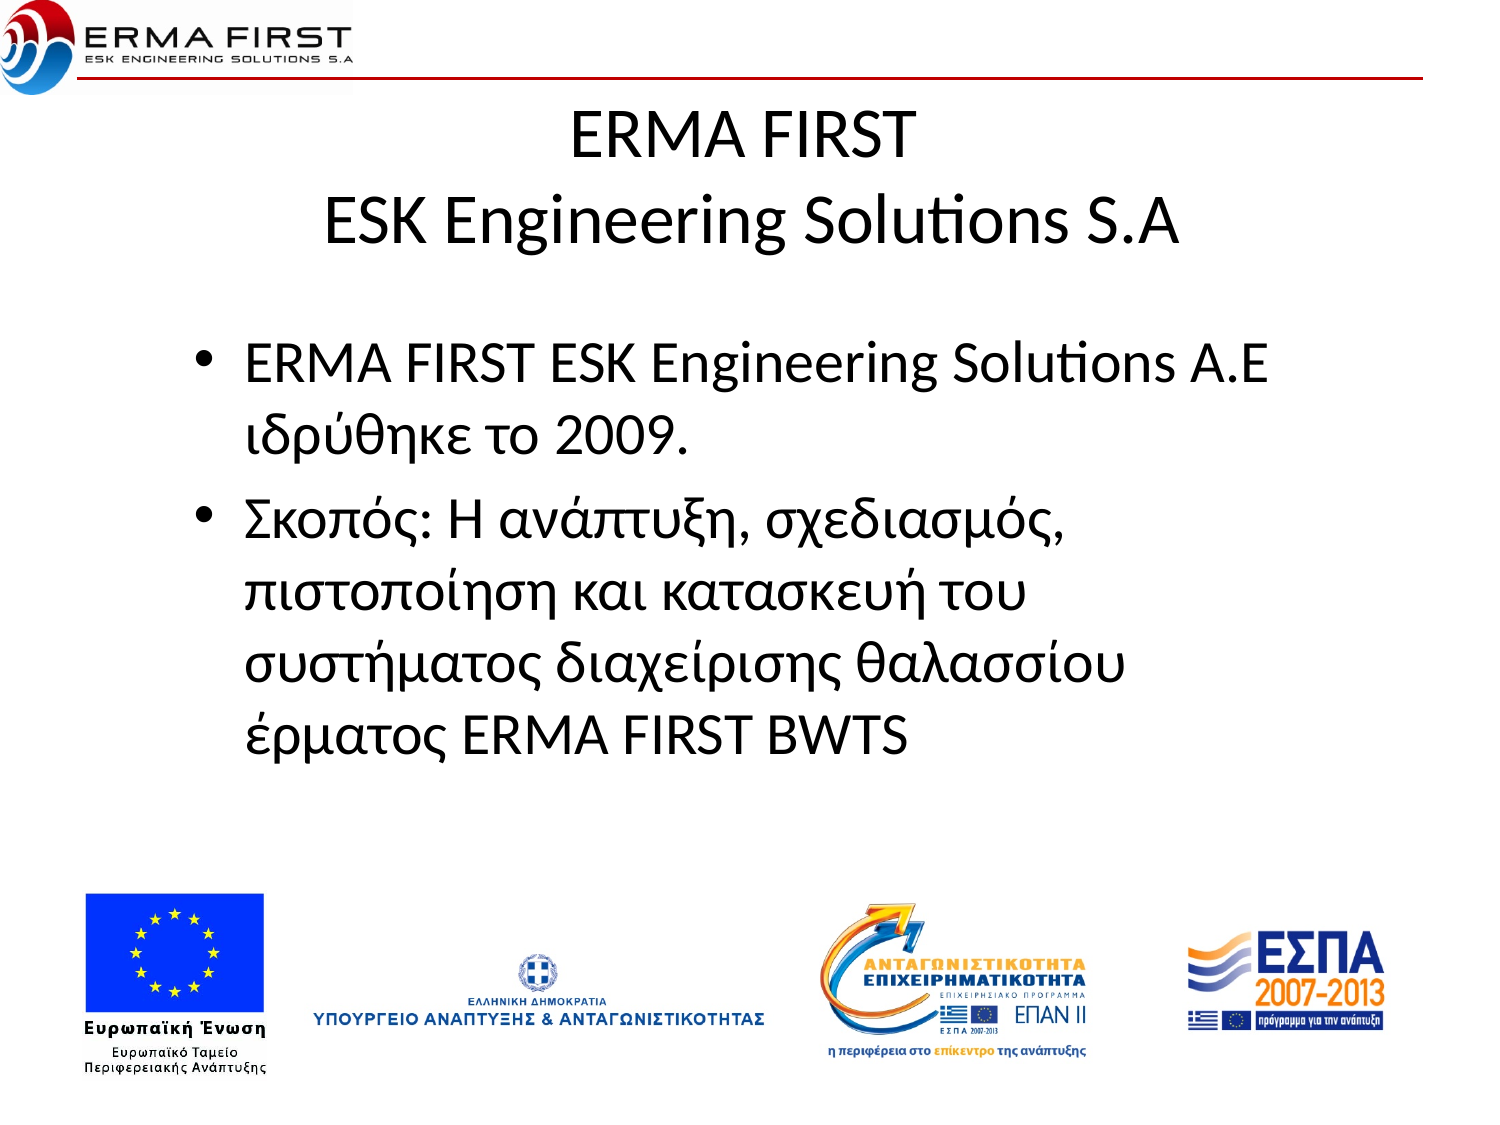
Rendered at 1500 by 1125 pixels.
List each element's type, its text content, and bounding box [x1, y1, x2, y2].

picture [1171, 913, 1407, 1067]
picture [0, 0, 353, 95]
title ERMA FIRST ESK Engineering Solutions S.A [76, 78, 1427, 266]
list ERMA FIRST ESK Engineering Solutions Α.Ε ιδρύθηκε το 2009. Σκοπός: Η ανάπτυξη, σχεδιασμός, πιστοποίηση και κατασκευή του συστήματος διαχείρισης θαλασσίου έρματος ERMA FIRST BWTS [178, 314, 1325, 776]
picture [304, 937, 774, 1045]
picture [81, 890, 267, 1081]
picture [808, 890, 1098, 1064]
